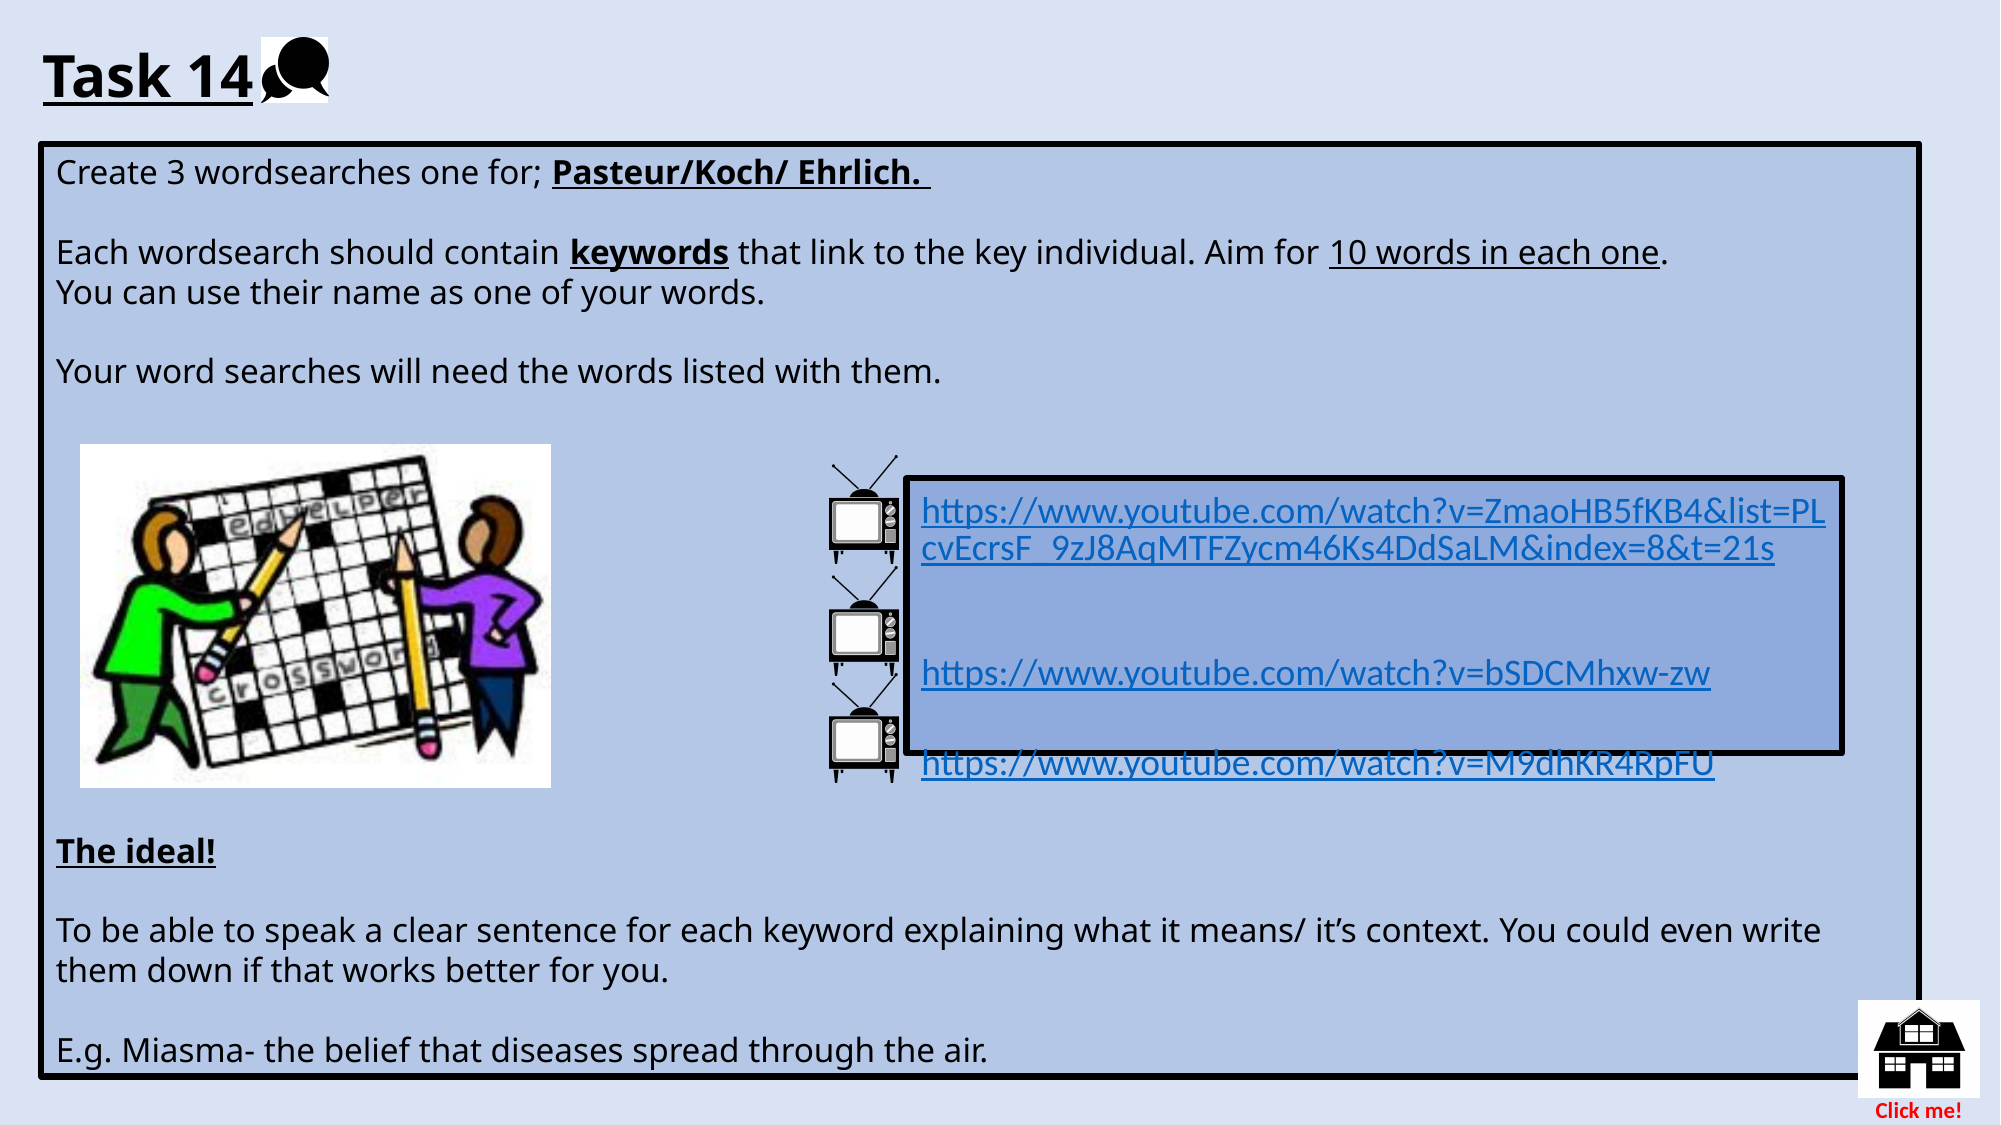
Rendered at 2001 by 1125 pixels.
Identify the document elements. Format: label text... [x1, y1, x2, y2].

text_box Click me! [1858, 1098, 1980, 1125]
text_box [551, 509, 1500, 570]
picture [829, 566, 899, 783]
text_box https://www.youtube.com/watch?v=ZmaoHB5fKB4&list=PLcvEcrsF_9zJ8AqMTFZycm46Ks4DdSaLM&index=8&t=21s https://www.youtube.com/watch?v=bSDCMhxw-zw https://www.youtube.com/watch?v=M9dhKR4RpFU [906, 478, 1842, 754]
picture [261, 37, 329, 103]
picture [829, 455, 899, 564]
text_box Create 3 wordsearches one for; Pasteur/Koch/ Ehrlich. Each wordsearch should contain keywords that link to the key individual. Aim for 10 words in each one. You can use their name as one of your words. Your word searches will need the words listed with them. The ideal! To be able to speak a clear sentence for each keyword explaining what it means/ it’s context. You could even write them down if that works better for you. E.g. Miasma- the belief that diseases spread through the air. [41, 143, 1920, 1077]
picture [80, 444, 551, 788]
text_box Task 14 [27, 31, 495, 117]
picture [1858, 1000, 1980, 1098]
